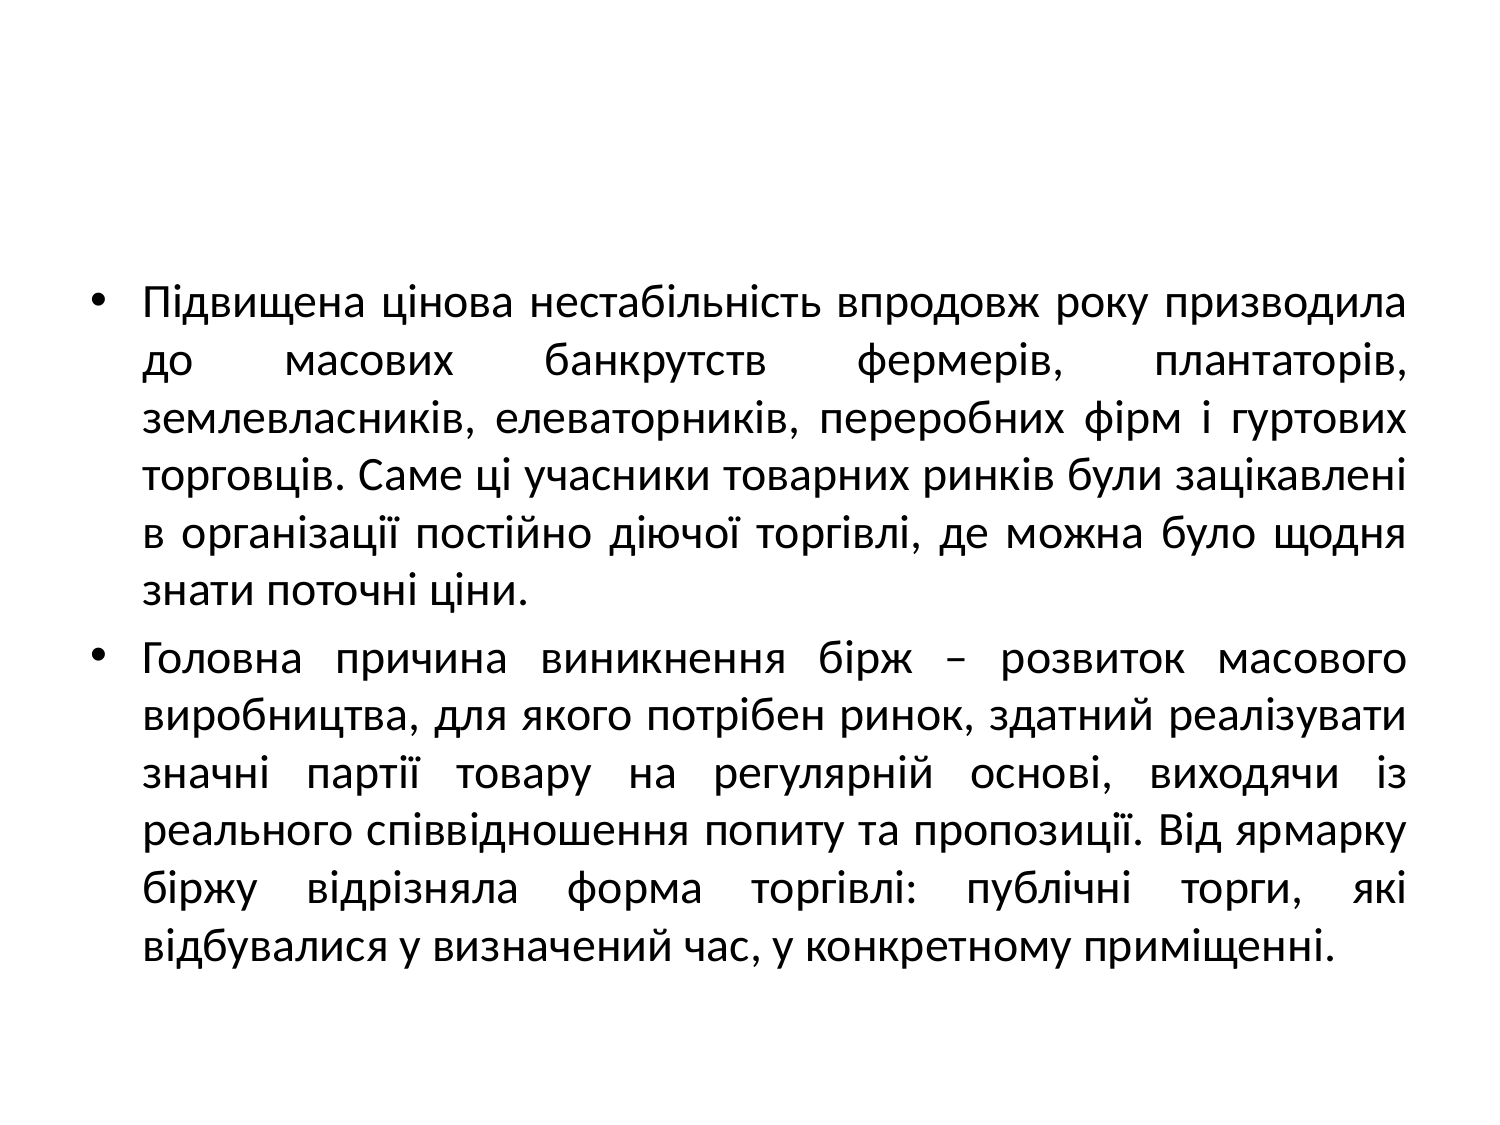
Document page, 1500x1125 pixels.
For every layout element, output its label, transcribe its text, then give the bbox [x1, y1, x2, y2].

list Підвищена цінова нестабільність впродовж року призводила до масових банкрутств фермерів, плантаторів, землевласників, елеваторників, переробних фірм і гуртових торговців. Саме ці учасники товарних ринків були зацікавлені в організації постійно діючої торгівлі, де можна було щодня знати поточні ціни. Головна причина виникнення бірж – розвиток масового виробництва, для якого потрібен ринок, здатний реалізувати значні партії товару на регулярній основі, виходячи із реального співвідношення попиту та пропозиції. Від ярмарку біржу відрізняла форма торгівлі: публічні торги, які відбувалися у визначений час, у конкретному приміщенні. [75, 262, 1425, 1005]
